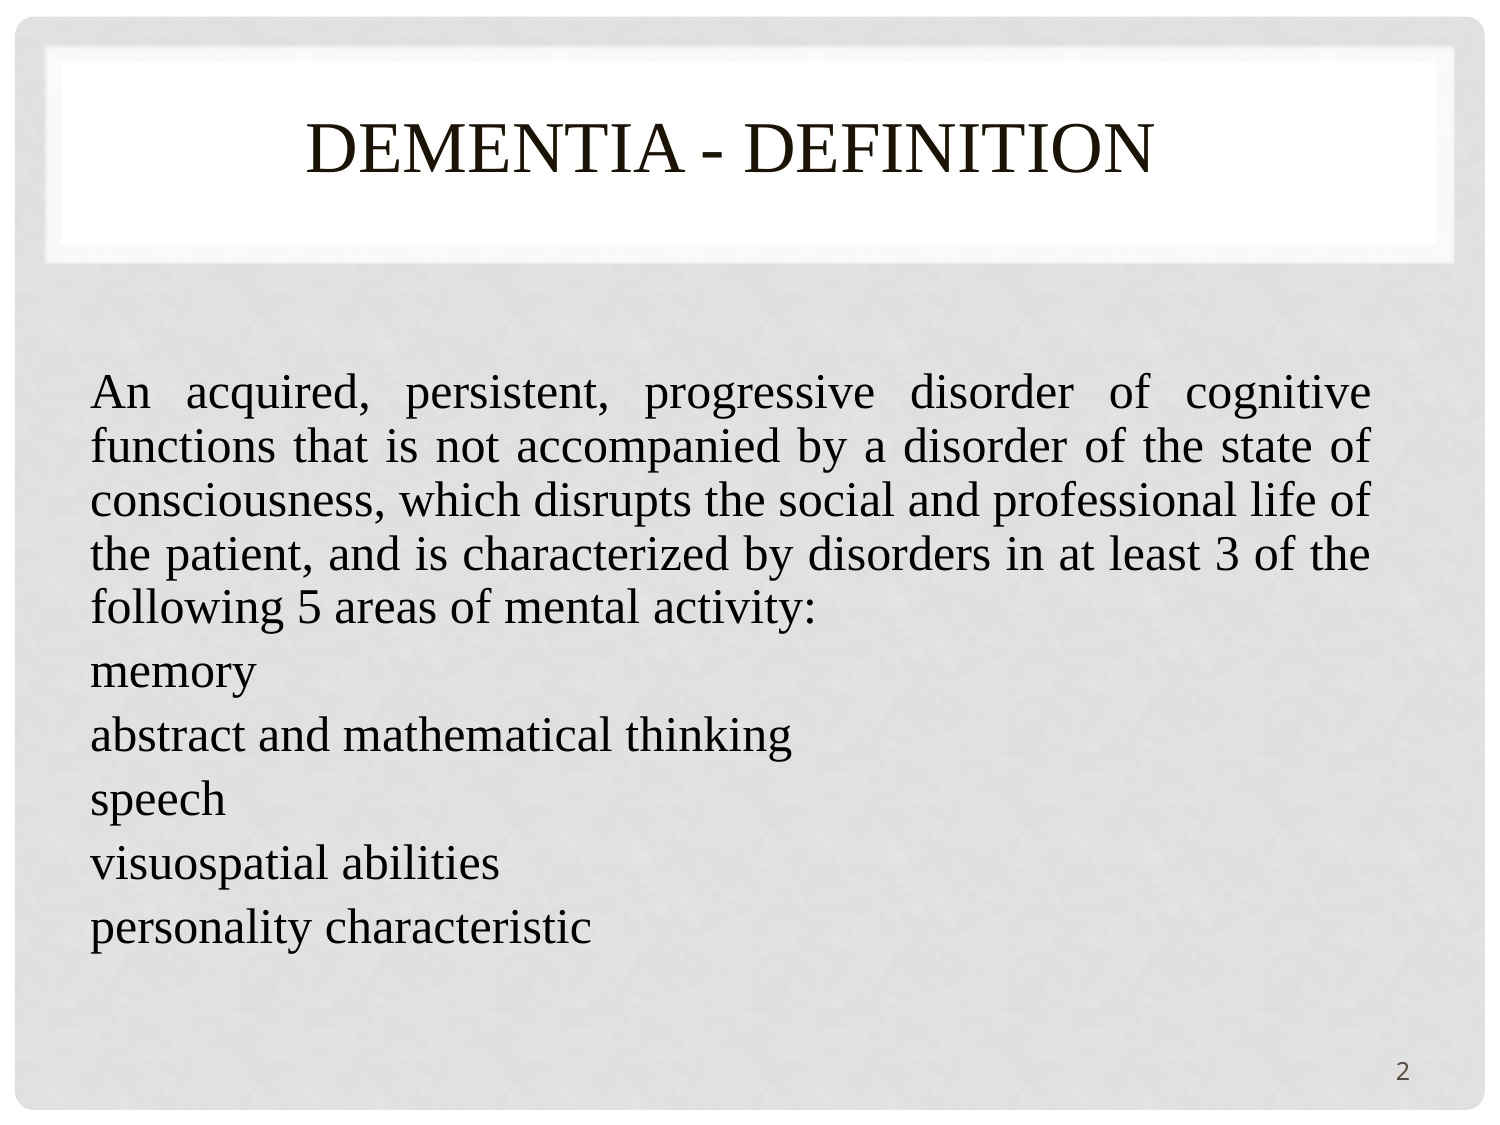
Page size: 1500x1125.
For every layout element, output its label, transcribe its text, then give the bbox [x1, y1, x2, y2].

text_box An acquired, persistent, progressive disorder of cognitive functions that is not accompanied by a disorder of the state of consciousness, which disrupts the social and professional life of the patient, and is characterized by disorders in at least 3 of the following 5 areas of mental activity: memory abstract and mathematical thinking speech visuospatial abilities personality characteristic [75, 287, 1388, 1016]
slide_number 2 [1074, 1042, 1425, 1103]
title DEMENTIA - definition [237, 50, 1225, 238]
